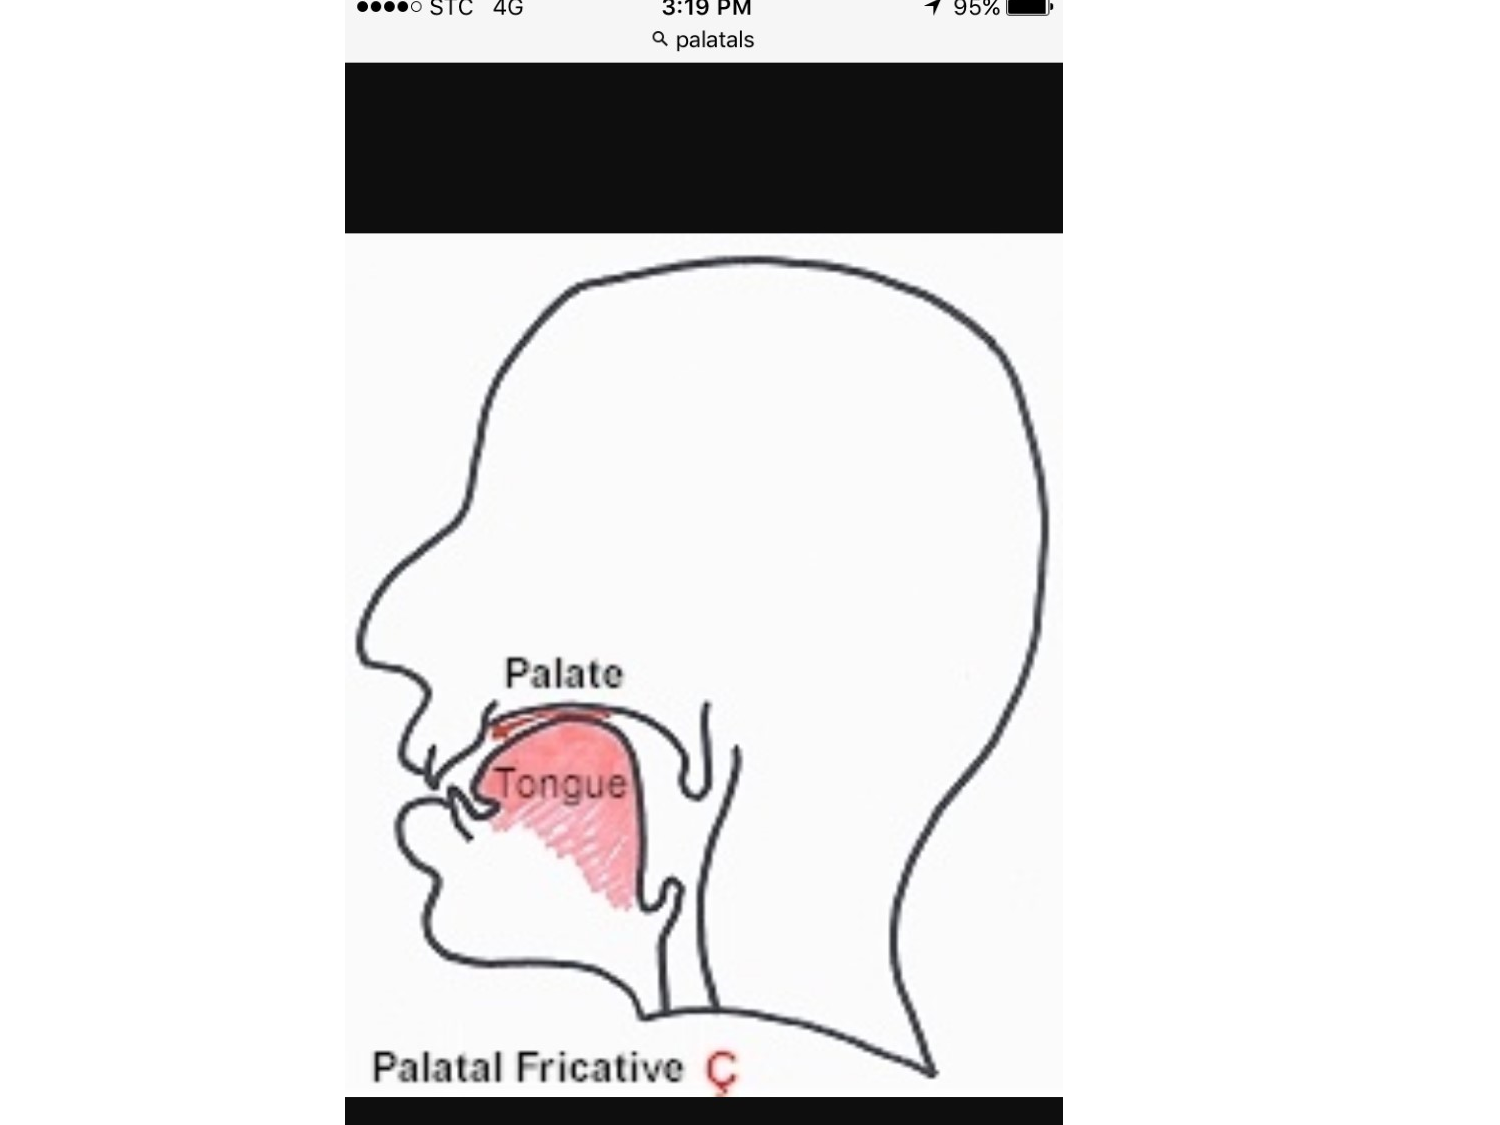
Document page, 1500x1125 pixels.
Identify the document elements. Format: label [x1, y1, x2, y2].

list [344, 0, 1064, 1125]
